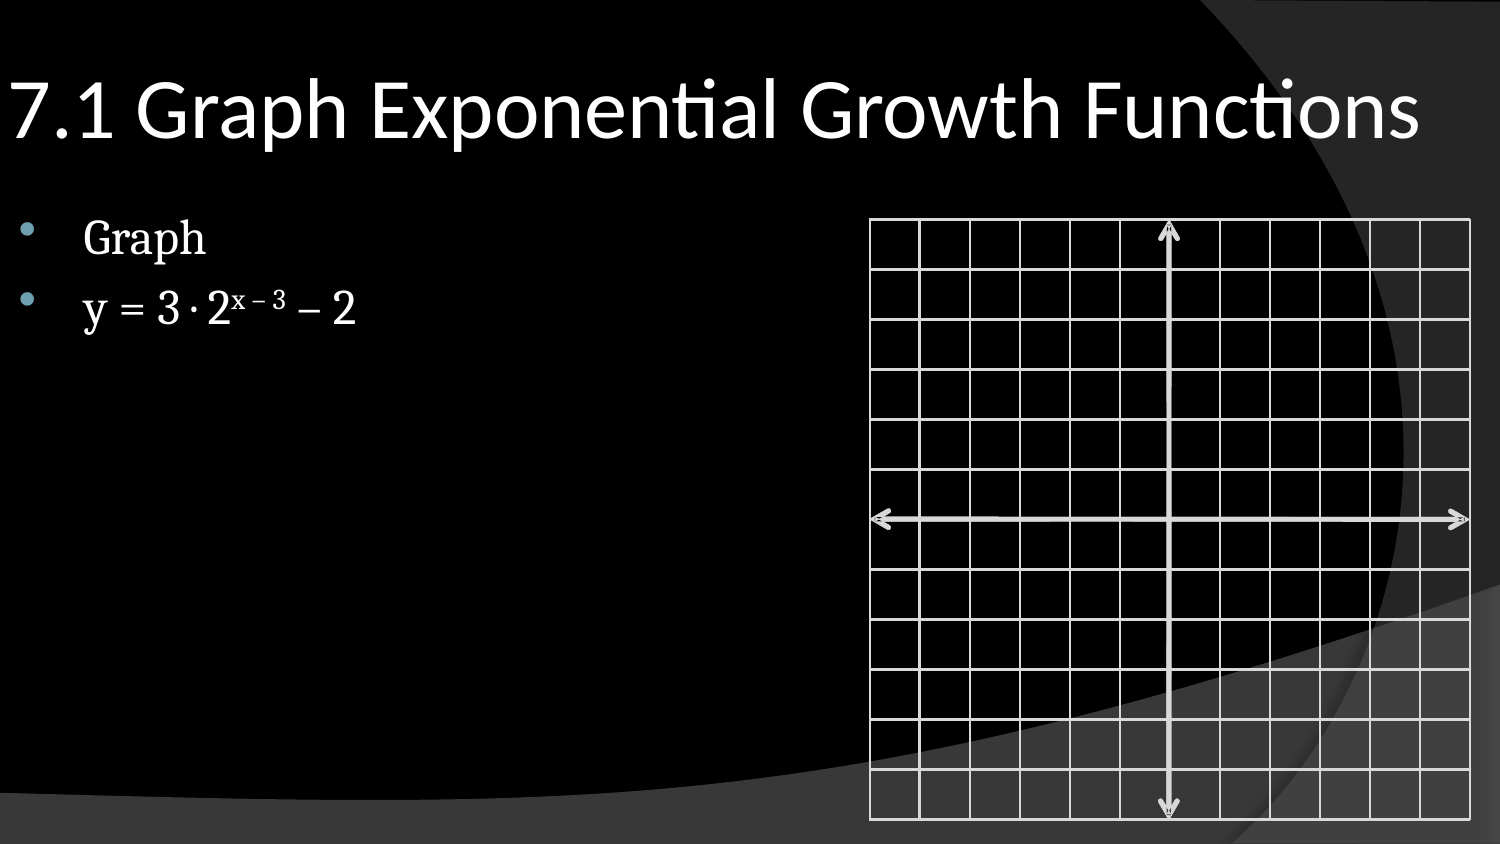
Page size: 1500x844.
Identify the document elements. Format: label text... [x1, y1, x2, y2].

picture [847, 197, 1496, 844]
title 7.1 Graph Exponential Growth Functions [0, 33, 1500, 175]
list Graph y = 3 · 2x – 3 – 2 [0, 196, 838, 754]
